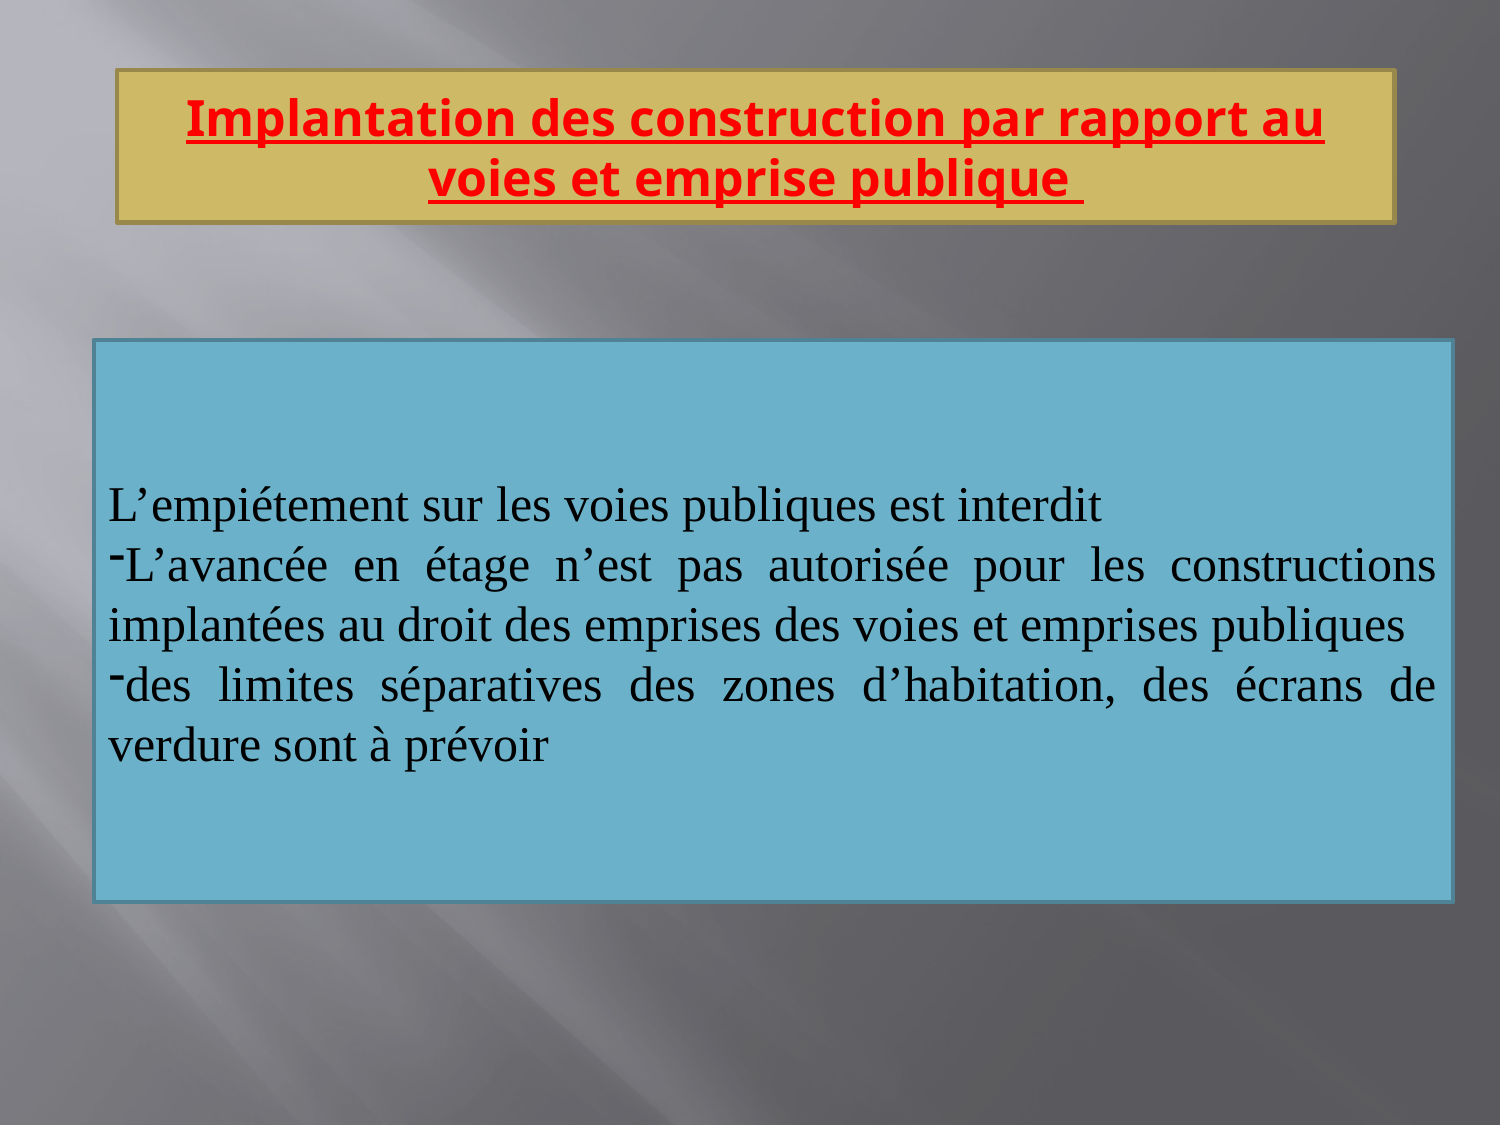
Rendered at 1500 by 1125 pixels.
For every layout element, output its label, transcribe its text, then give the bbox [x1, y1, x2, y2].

text_box Implantation des construction par rapport au voies et emprise publique [115, 68, 1397, 225]
text_box L’empiétement sur les voies publiques est interdit L’avancée en étage n’est pas autorisée pour les constructions implantées au droit des emprises des voies et emprises publiques des limites séparatives des zones d’habitation, des écrans de verdure sont à prévoir [92, 338, 1455, 904]
